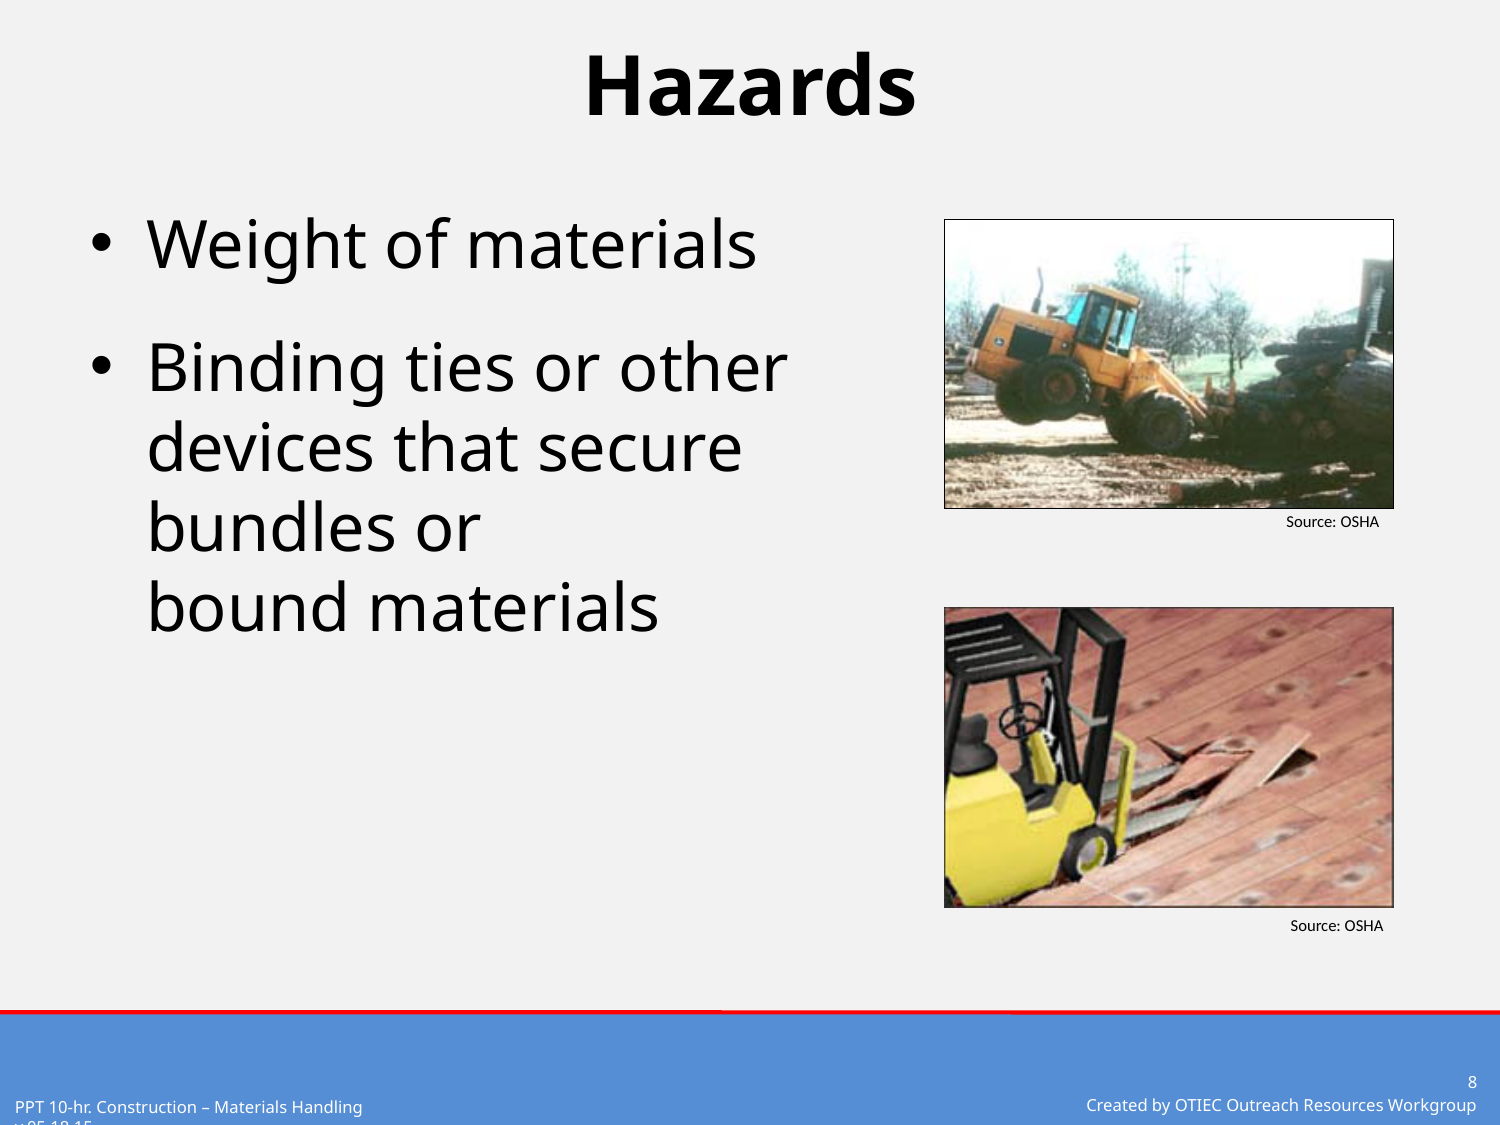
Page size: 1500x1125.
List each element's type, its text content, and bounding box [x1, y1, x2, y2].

list Weight of materials Binding ties or other devices that secure bundles or bound materials [75, 193, 945, 927]
picture [944, 219, 1394, 509]
title Hazards [75, 24, 1425, 213]
text_box Source: OSHA [1204, 908, 1399, 942]
text_box Source: OSHA [1200, 516, 1395, 539]
picture [944, 607, 1394, 908]
